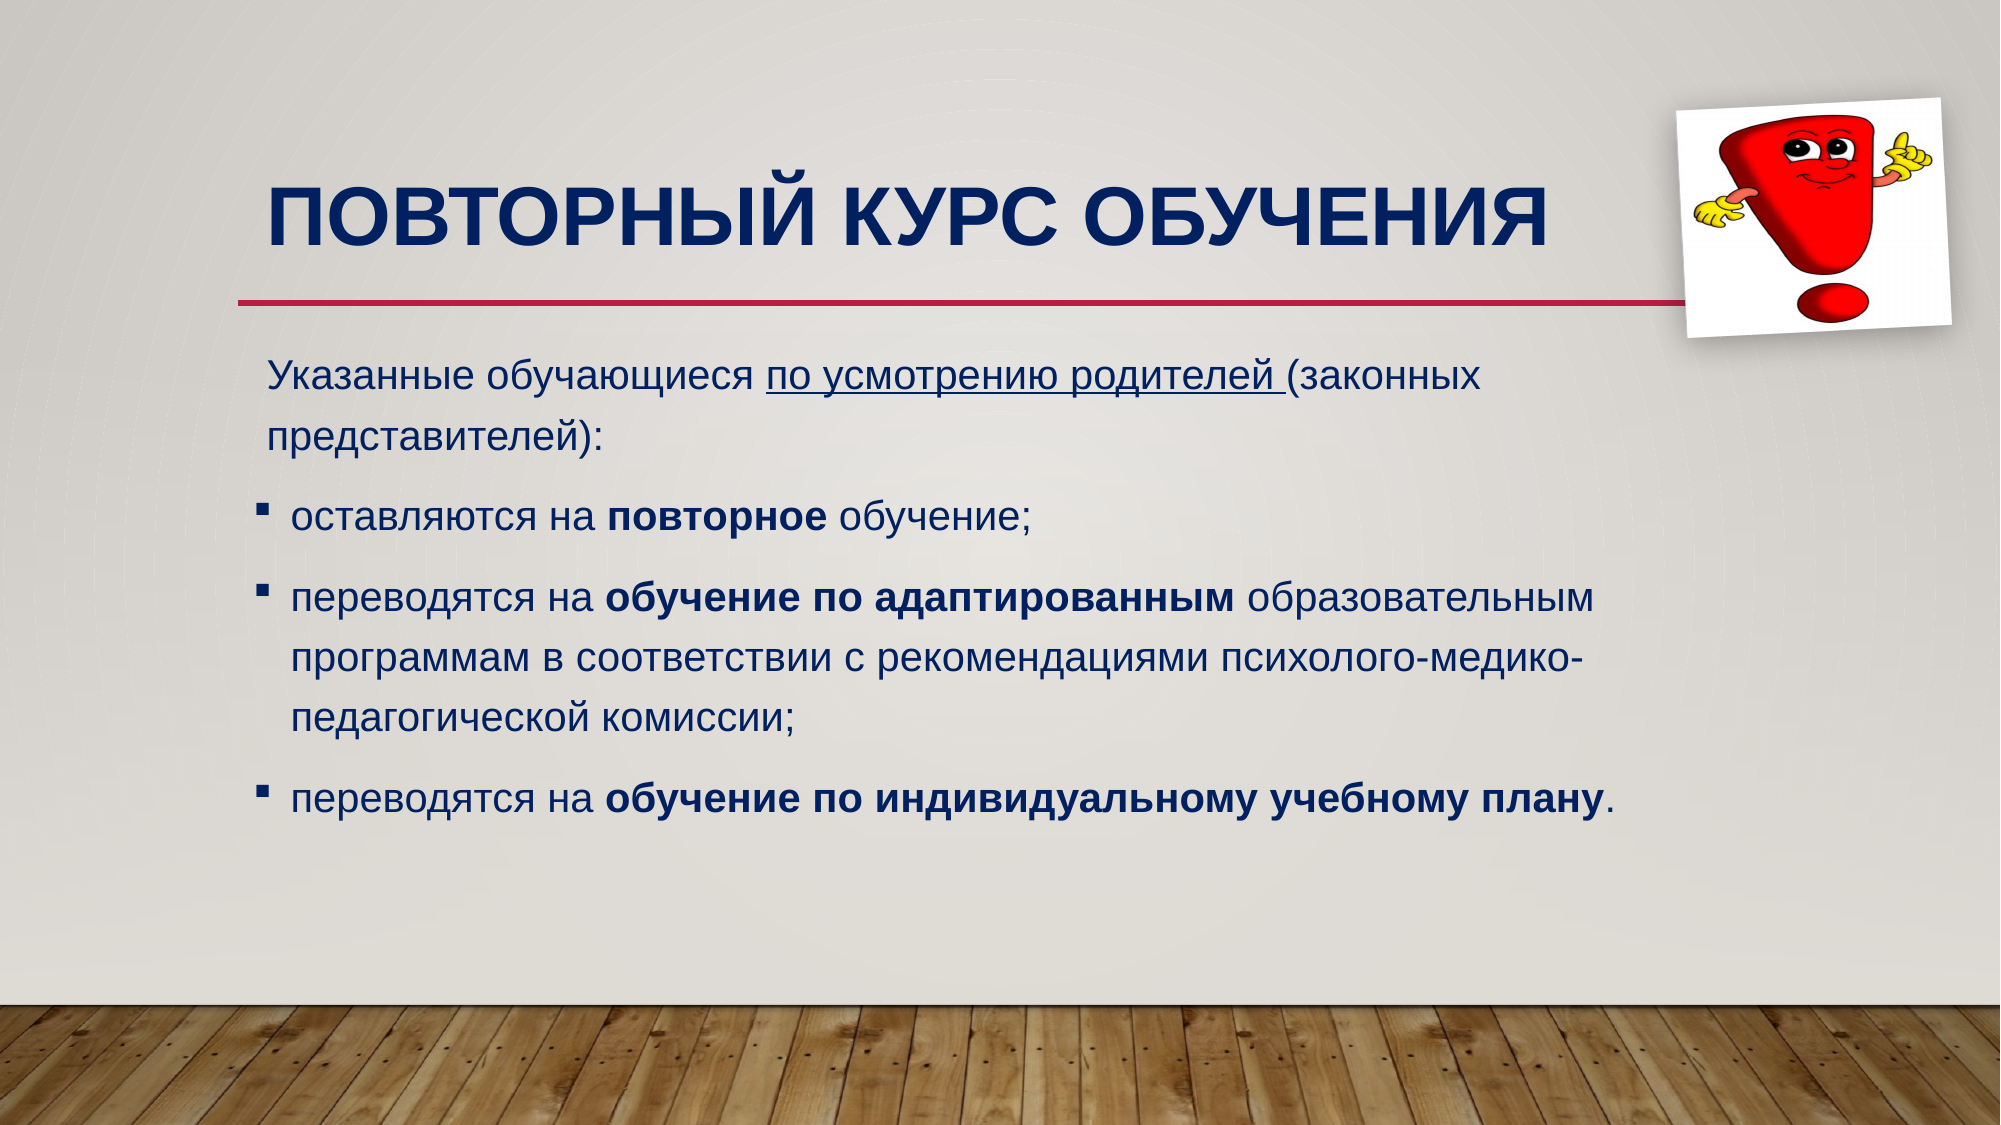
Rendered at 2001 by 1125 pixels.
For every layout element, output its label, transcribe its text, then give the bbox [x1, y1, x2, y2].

title Повторный курс обучения [238, 131, 1662, 305]
list Указанные обучающиеся по усмотрению родителей (законных представителей): оставляются на повторное обучение; переводятся на обучение по адаптированным образовательным программам в соответствии с рекомендациями психолого-медико- педагогической комиссии; переводятся на обучение по индивидуальному учебному плану. [238, 330, 1814, 897]
picture [1676, 98, 1952, 338]
picture [0, 1005, 2000, 1125]
